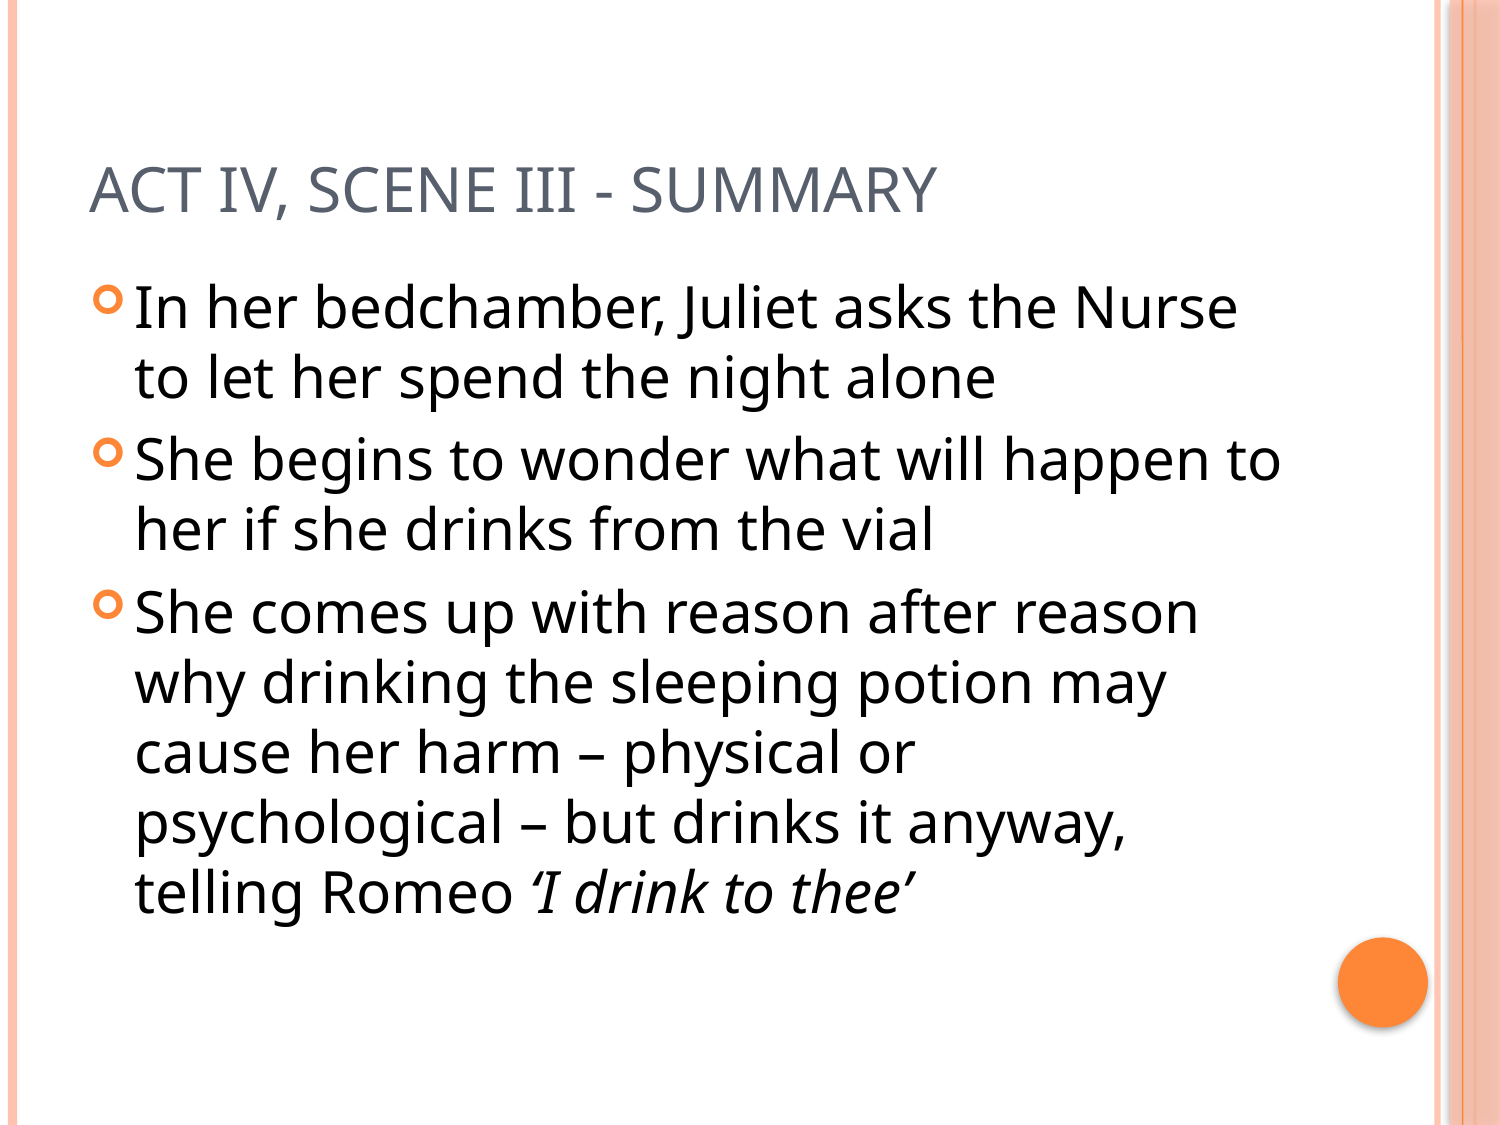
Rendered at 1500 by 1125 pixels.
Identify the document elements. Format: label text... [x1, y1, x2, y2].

list In her bedchamber, Juliet asks the Nurse to let her spend the night alone She begins to wonder what will happen to her if she drinks from the vial She comes up with reason after reason why drinking the sleeping potion may cause her harm – physical or psychological – but drinks it anyway, telling Romeo ‘I drink to thee’ [75, 262, 1300, 1062]
title Act IV, Scene iii - Summary [75, 45, 1300, 233]
